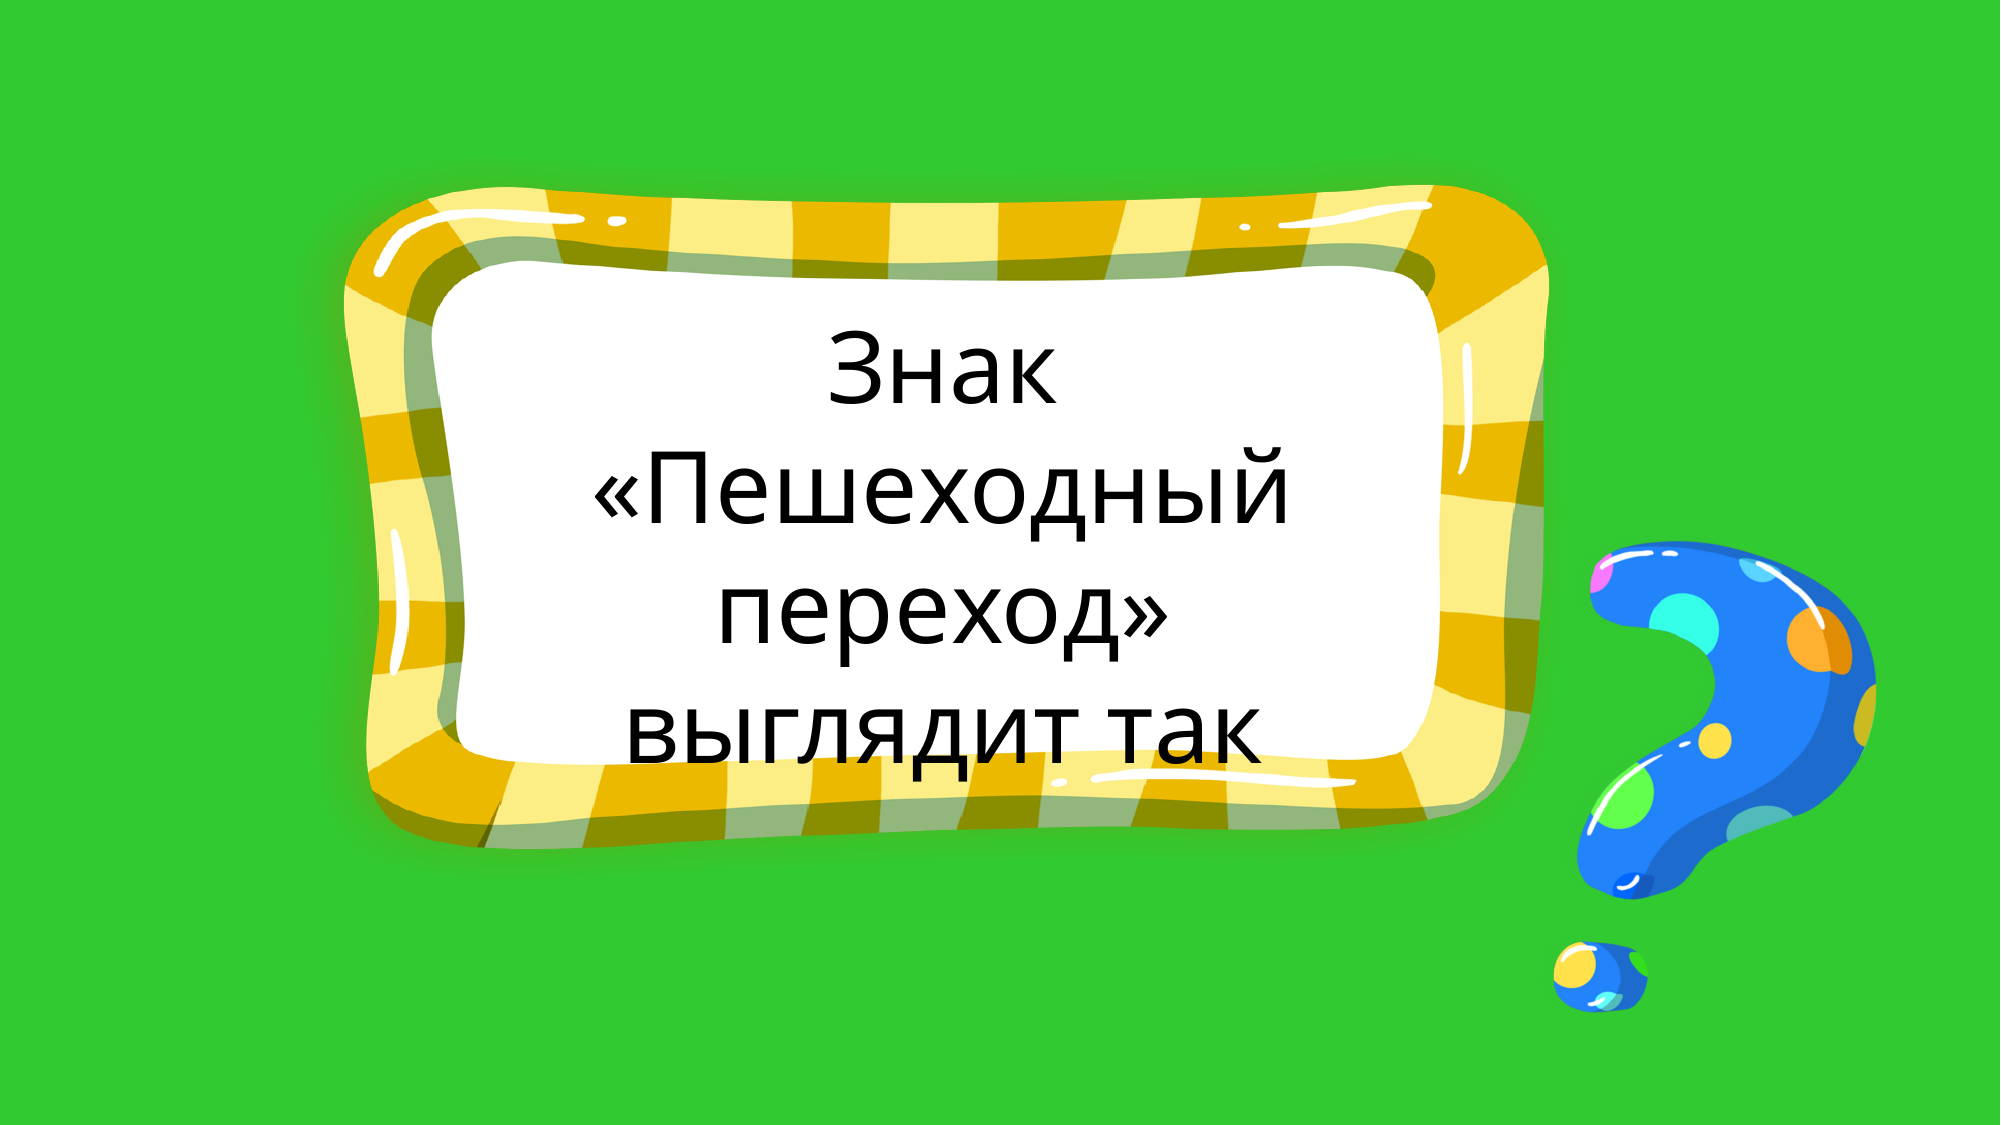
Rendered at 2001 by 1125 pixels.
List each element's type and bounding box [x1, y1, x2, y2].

picture [286, 148, 1910, 1071]
